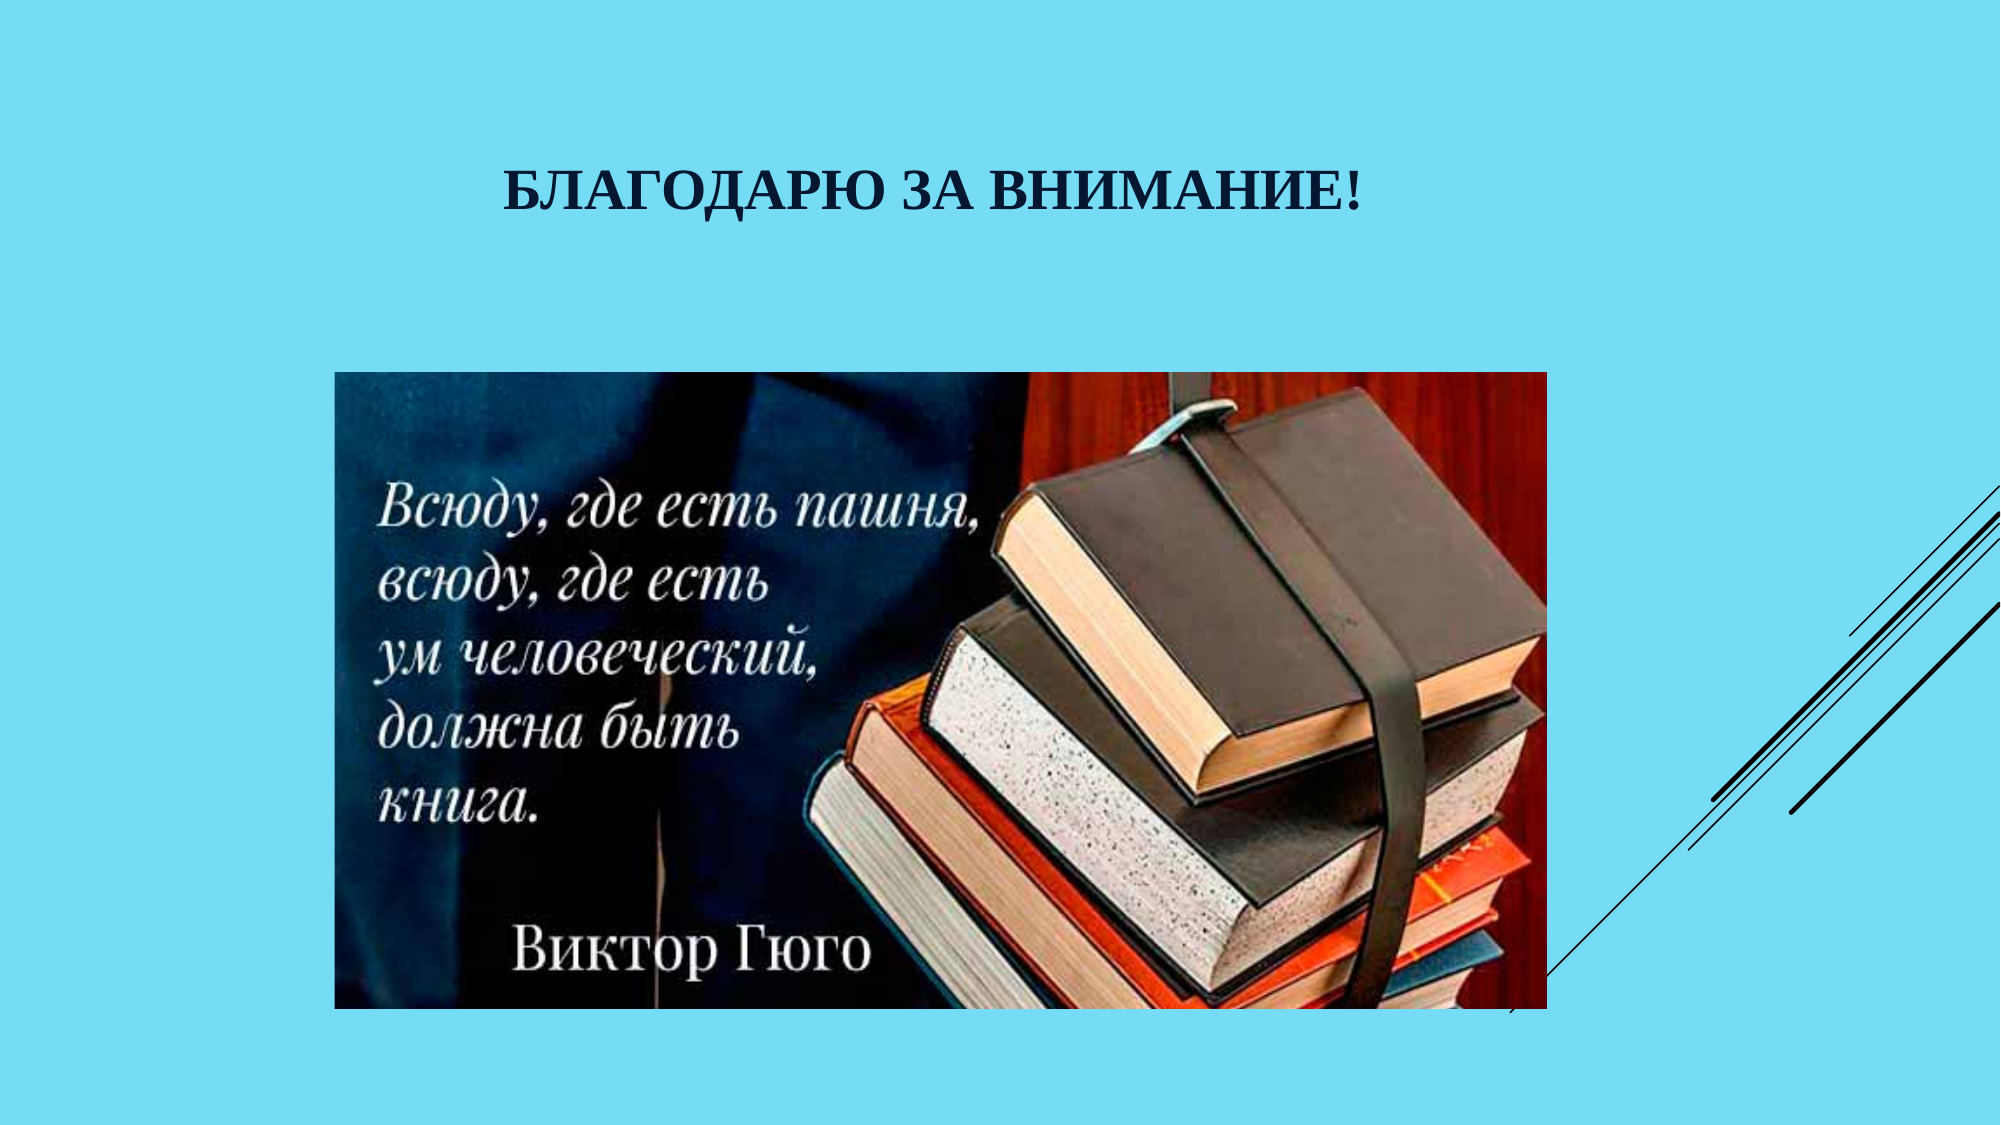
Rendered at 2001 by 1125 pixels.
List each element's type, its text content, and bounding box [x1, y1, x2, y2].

text_box БЛАГОДАРЮ ЗА ВНИМАНИЕ! [293, 143, 1575, 229]
picture [364, 409, 371, 417]
picture [334, 372, 1548, 1009]
picture [337, 672, 346, 699]
